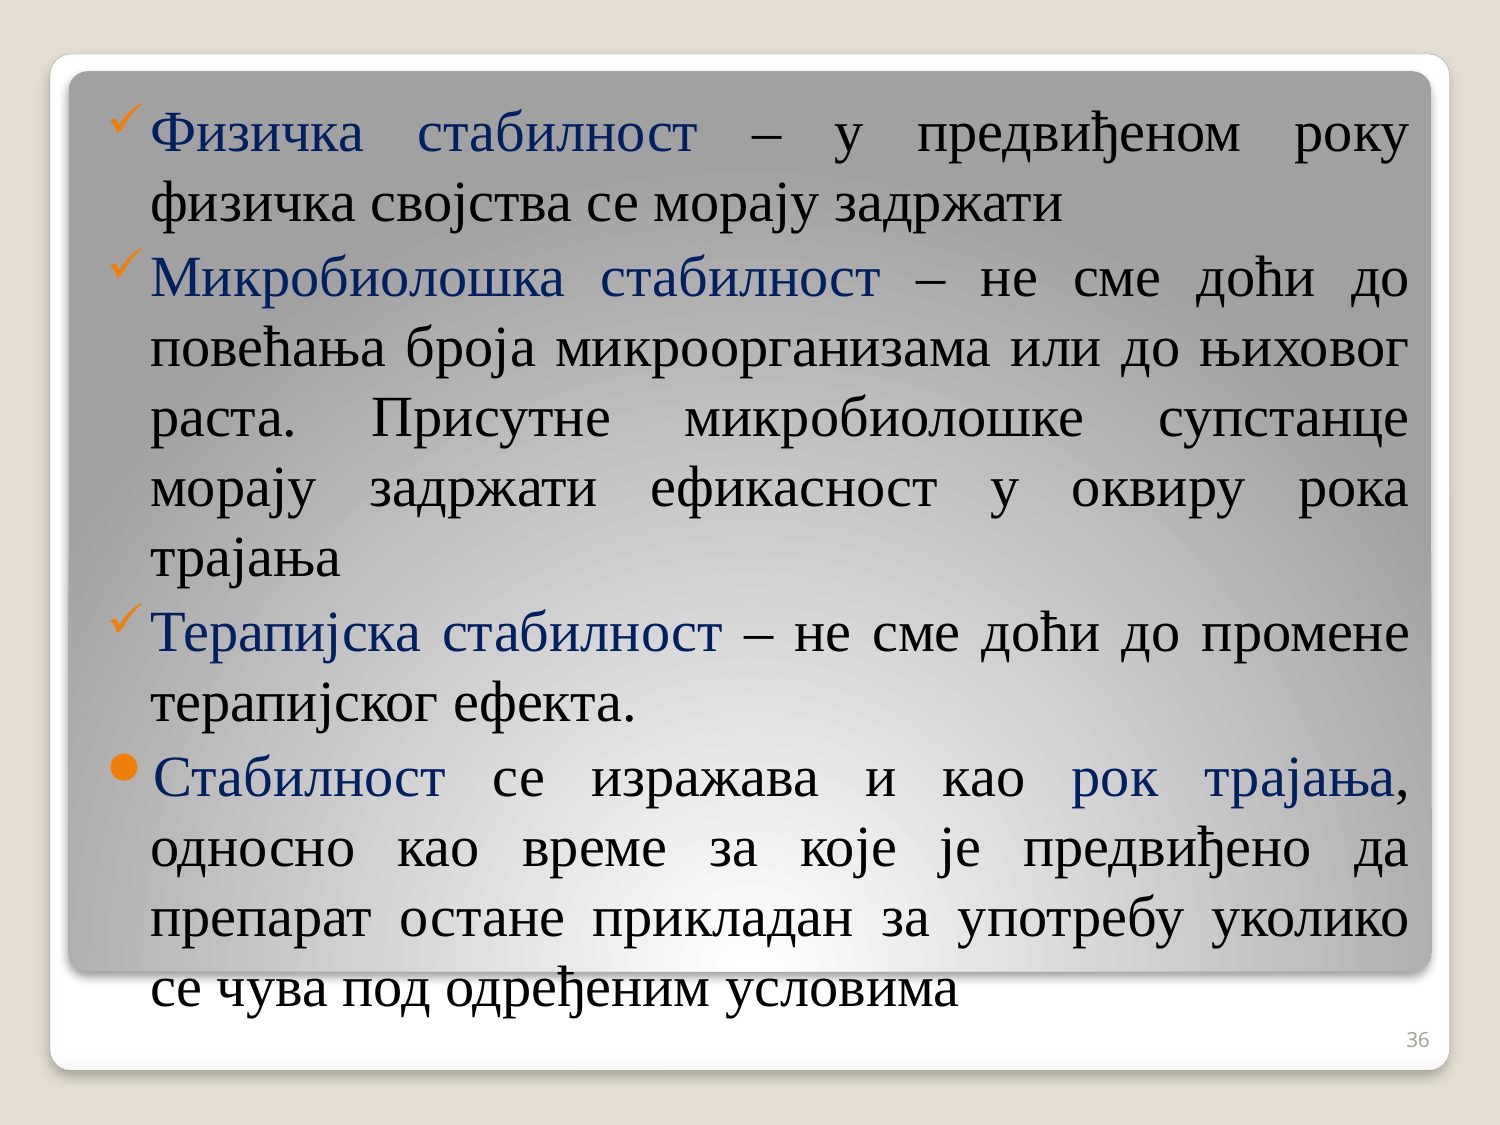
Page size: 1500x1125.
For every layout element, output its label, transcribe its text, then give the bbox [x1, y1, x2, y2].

slide_number 36 [1369, 1002, 1445, 1063]
list Физичка стабилност – у предвиђеном року физичка својства се морају задржати Микробиолошка стабилност – не сме доћи до повећања броја микроорганизама или до њиховог раста. Присутне микробиолошке супстанце морају задржати ефикасност у оквиру рока трајања Терапијска стабилност – не сме доћи до промене терапијског ефекта. Стабилност се изражава и као рок трајања, односно као време за које је предвиђено да препарат остане прикладан за употребу уколико се чува под одређеним условима [76, 78, 1425, 1094]
